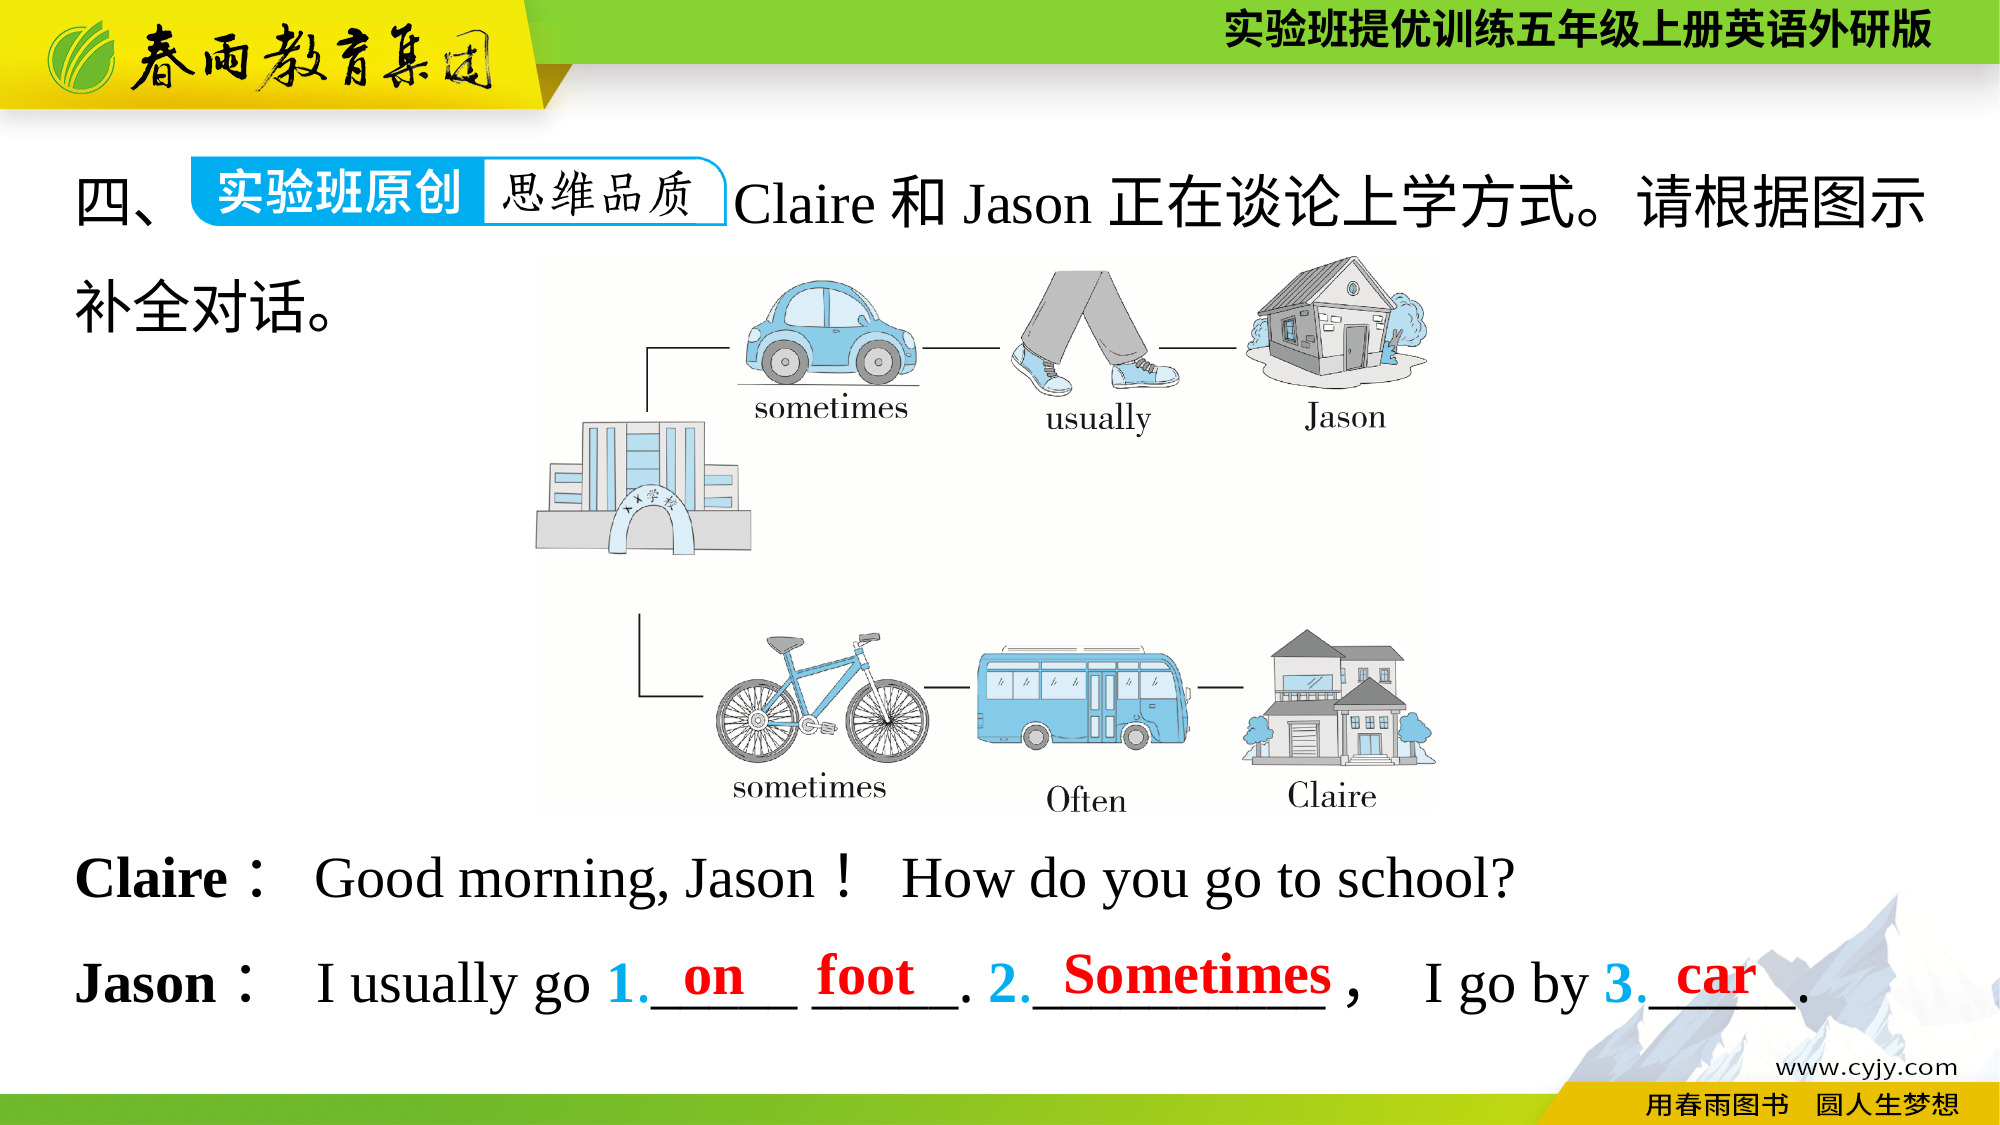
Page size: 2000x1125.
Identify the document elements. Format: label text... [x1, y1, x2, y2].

text_box Sometimes [1048, 928, 1348, 1013]
text_box on foot [668, 928, 931, 1014]
text_box car [1661, 928, 1773, 1013]
picture [0, 0, 2000, 1125]
list 四、 Claire和Jason正在谈论上学方式。请根据图示补全对话。 Claire：Good morning, Jason！How do you go to school? Jason： I usually go 1._____ _____. 2.__________， I go by 3._____. [59, 122, 1944, 1032]
